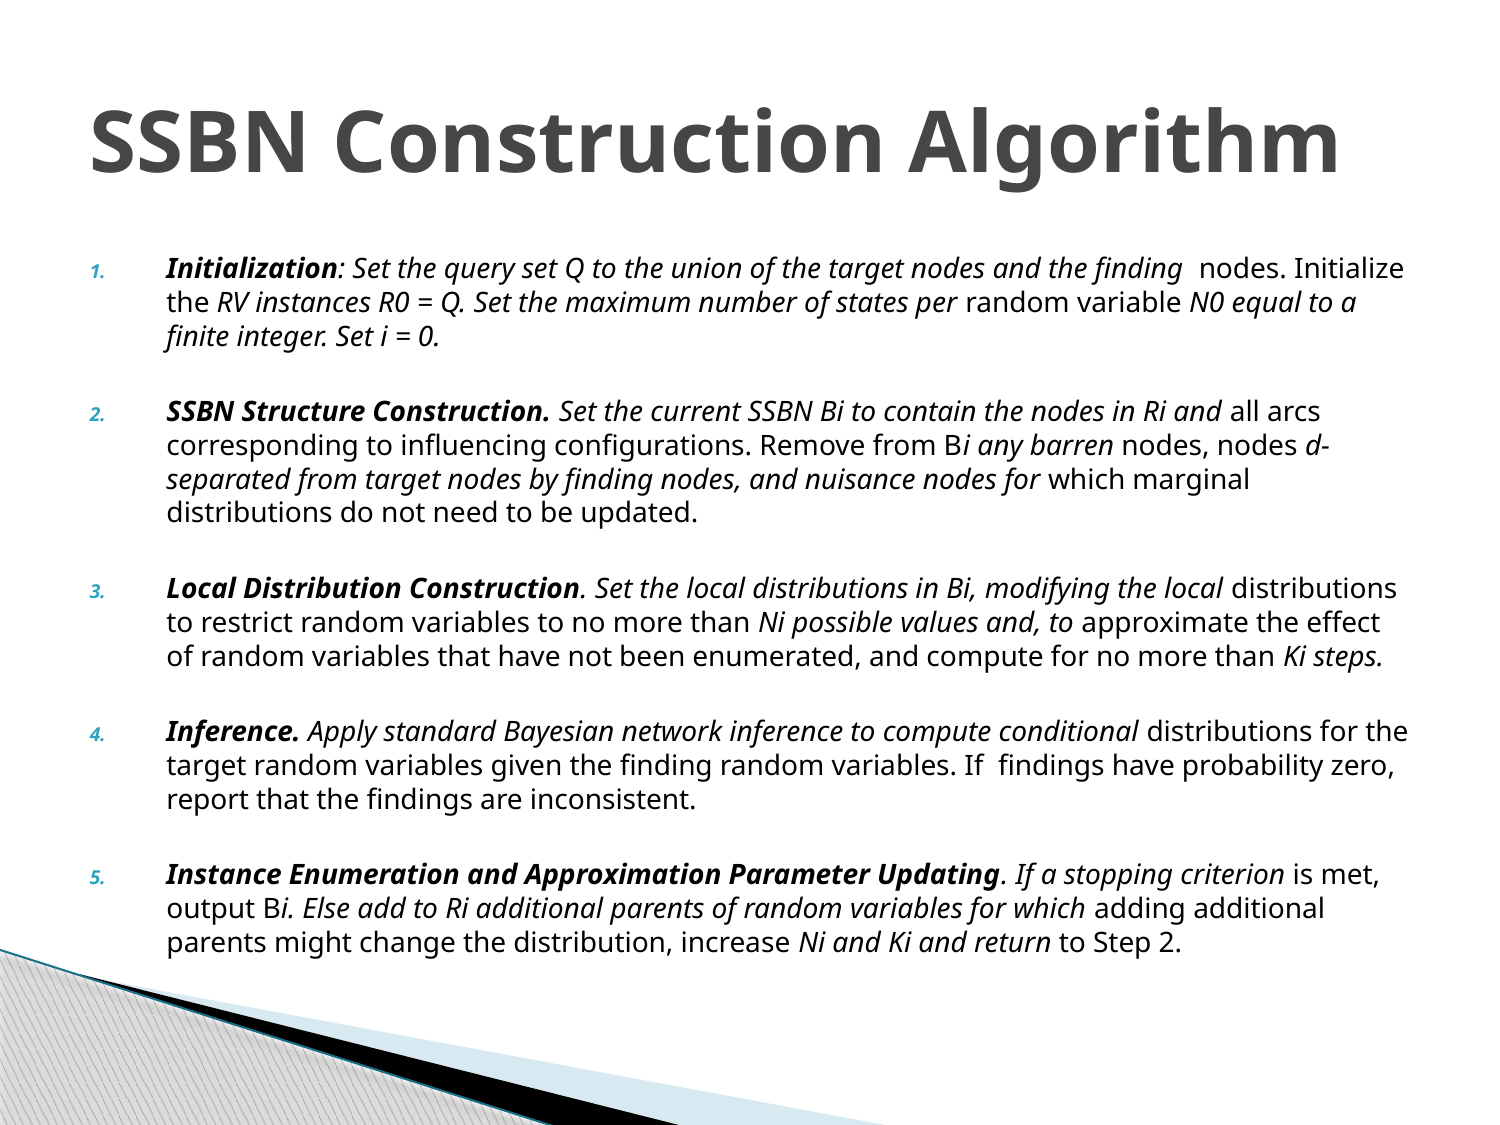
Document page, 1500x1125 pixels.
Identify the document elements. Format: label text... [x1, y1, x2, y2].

list Initialization: Set the query set Q to the union of the target nodes and the finding nodes. Initialize the RV instances R0 = Q. Set the maximum number of states per random variable N0 equal to a finite integer. Set i = 0. SSBN Structure Construction. Set the current SSBN Bi to contain the nodes in Ri and all arcs corresponding to influencing configurations. Remove from Bi any barren nodes, nodes d-separated from target nodes by finding nodes, and nuisance nodes for which marginal distributions do not need to be updated. Local Distribution Construction. Set the local distributions in Bi, modifying the local distributions to restrict random variables to no more than Ni possible values and, to approximate the effect of random variables that have not been enumerated, and compute for no more than Ki steps. Inference. Apply standard Bayesian network inference to compute conditional distributions for the target random variables given the finding random variables. If findings have probability zero, report that the findings are inconsistent. Instance Enumeration and Approximation Parameter Updating. If a stopping criterion is met, output Bi. Else add to Ri additional parents of random variables for which adding additional parents might change the distribution, increase Ni and Ki and return to Step 2. [75, 243, 1425, 986]
title SSBN Construction Algorithm [75, 45, 1425, 233]
